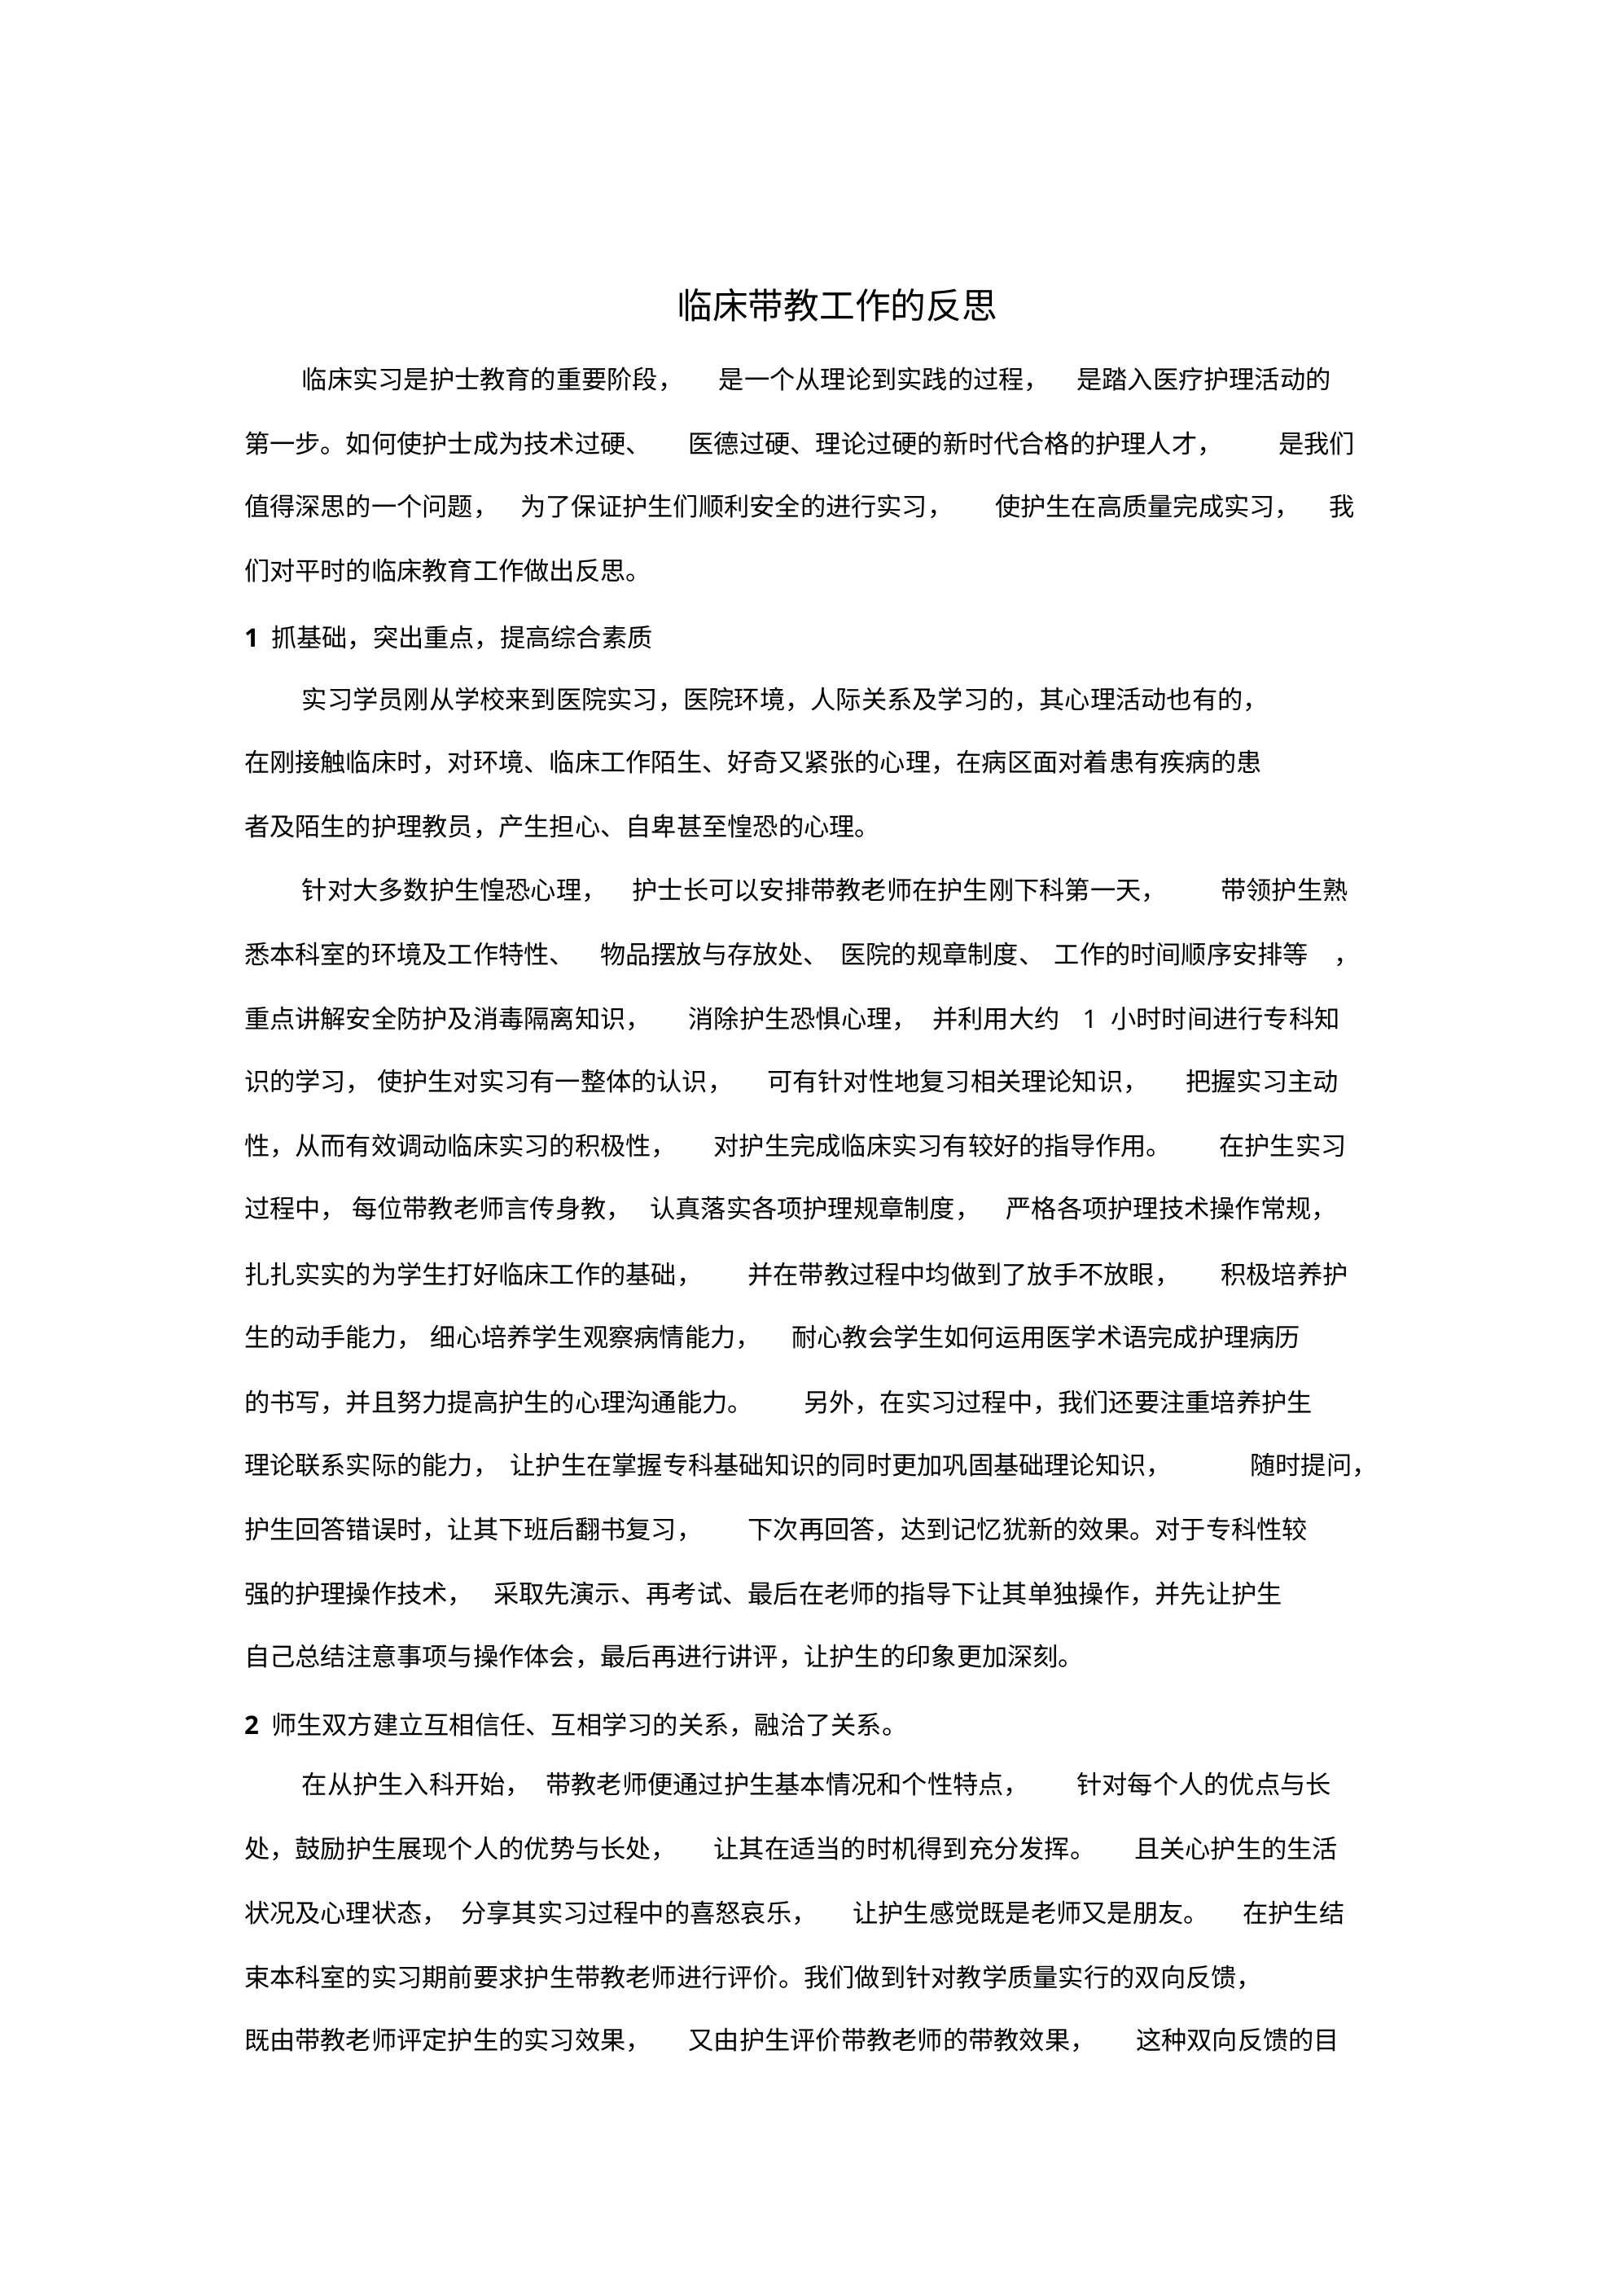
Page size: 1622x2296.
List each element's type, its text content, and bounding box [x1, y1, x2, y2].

text_box 护生回答错误时，让其下班后翻书复习， 下次再回答，达到记忆犹新的效果。对于专科性较 强的护理操作技术， 采取先演示、再考试、最后在老师的指导下让其单独操作，并先让护生 自己总结注意事项与操作体会，最后再进行讲评，让护生的印象更加深刻。 [244, 1518, 1475, 1671]
text_box 临床实习是护士教育的重要阶段， 是一个从理论到实践的过程， 是踏入医疗护理活动的 第一步。如何使护士成为技术过硬、 医德过硬、理论过硬的新时代合格的护理人才， 是我们 值得深思的一个问题， 为了保证护生们顺利安全的进行实习， 使护生在高质量完成实习， 我 们对平时的临床教育工作做出反思。 [243, 368, 1545, 586]
text_box 处，鼓励护生展现个人的优势与长处， 让其在适当的时机得到充分发挥。 且关心护生的生活 状况及心理状态， 分享其实习过程中的喜怒哀乐， 让护生感觉既是老师又是朋友。 在护生结 束本科室的实习期前要求护生带教老师进行评价。我们做到针对教学质量实行的双向反馈， 既由带教老师评定护生的实习效果， 又由护生评价带教老师的带教效果， 这种双向反馈的目 [243, 1837, 1534, 2055]
text_box 实习学员刚从学校来到医院实习，医院环境，人际关系及学习的，其心理活动也有的， 在刚接触临床时，对环境、临床工作陌生、好奇又紧张的心理，在病区面对着患有疾病的患 者及陌生的护理教员，产生担心、自卑甚至惶恐的心理。 [243, 688, 1423, 842]
text_box 理论联系实际的能力， 让护生在掌握专科基础知识的同时更加巩固基础理论知识， [243, 1454, 1250, 1480]
text_box 在从护生入科开始， 带教老师便通过护生基本情况和个性特点， 针对每个人的优点与长 [301, 1773, 1502, 1799]
text_box 针对大多数护生惶恐心理， 护士长可以安排带教老师在护生刚下科第一天， 带领护生熟 悉本科室的环境及工作特性、 物品摆放与存放处、 医院的规章制度、 工作的时间顺序安排等 ， 重点讲解安全防护及消毒隔离知识， 消除护生恐惧心理， 并利用大约 1 小时时间进行专科知 识的学习， 使护生对实习有一整体的认识， 可有针对性地复习相关理论知识， 把握实习主动 性，从而有效调动临床实习的积极性， 对护生完成临床实习有较好的指导作用。 在护生实习 过程中， 每位带教老师言传身教， 认真落实各项护理规章制度， 严格各项护理技术操作常规， 扎扎实实的为学生打好临床工作的基础， 并在带教过程中均做到了放手不放眼， 积极培养护 生的动手能力， 细心培养学生观察病情能力， 耐心教会学生如何运用医学术语完成护理病历 的书写，并且努力提高护生的心理沟通能力。 另外，在实习过程中，我们还要注重培养护生 [243, 879, 1562, 1417]
text_box 随时提问， [1250, 1454, 1416, 1480]
text_box 临床带教工作的反思 [677, 290, 1051, 327]
text_box 2 师生双方建立互相信任、互相学习的关系，融洽了关系。 [243, 1710, 1000, 1740]
text_box 1 抓基础，突出重点，提高综合素质 [244, 623, 707, 652]
